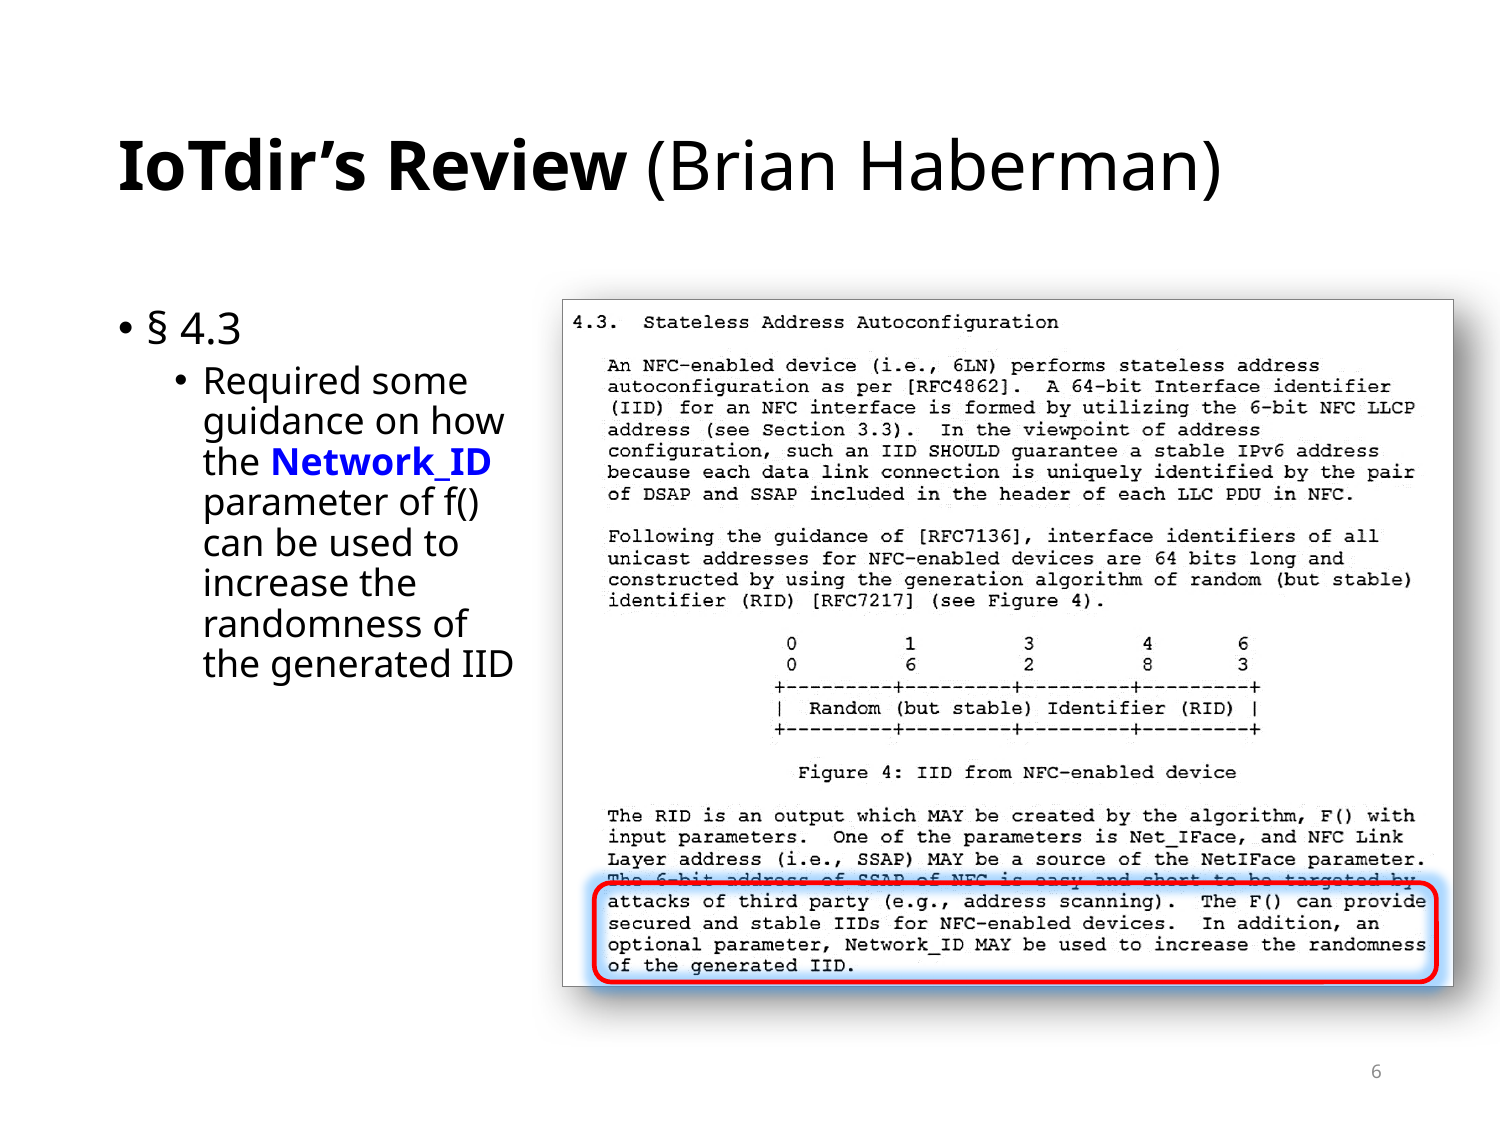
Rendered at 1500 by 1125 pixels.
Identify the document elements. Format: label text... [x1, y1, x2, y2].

picture [562, 299, 1454, 987]
title IoTdir’s Review (Brian Haberman) [103, 59, 1397, 278]
list § 4.3 Required some guidance on how the Network_ID parameter of f() can be used to increase the randomness of the generated IID [103, 299, 546, 1014]
slide_number 6 [1059, 1042, 1397, 1103]
